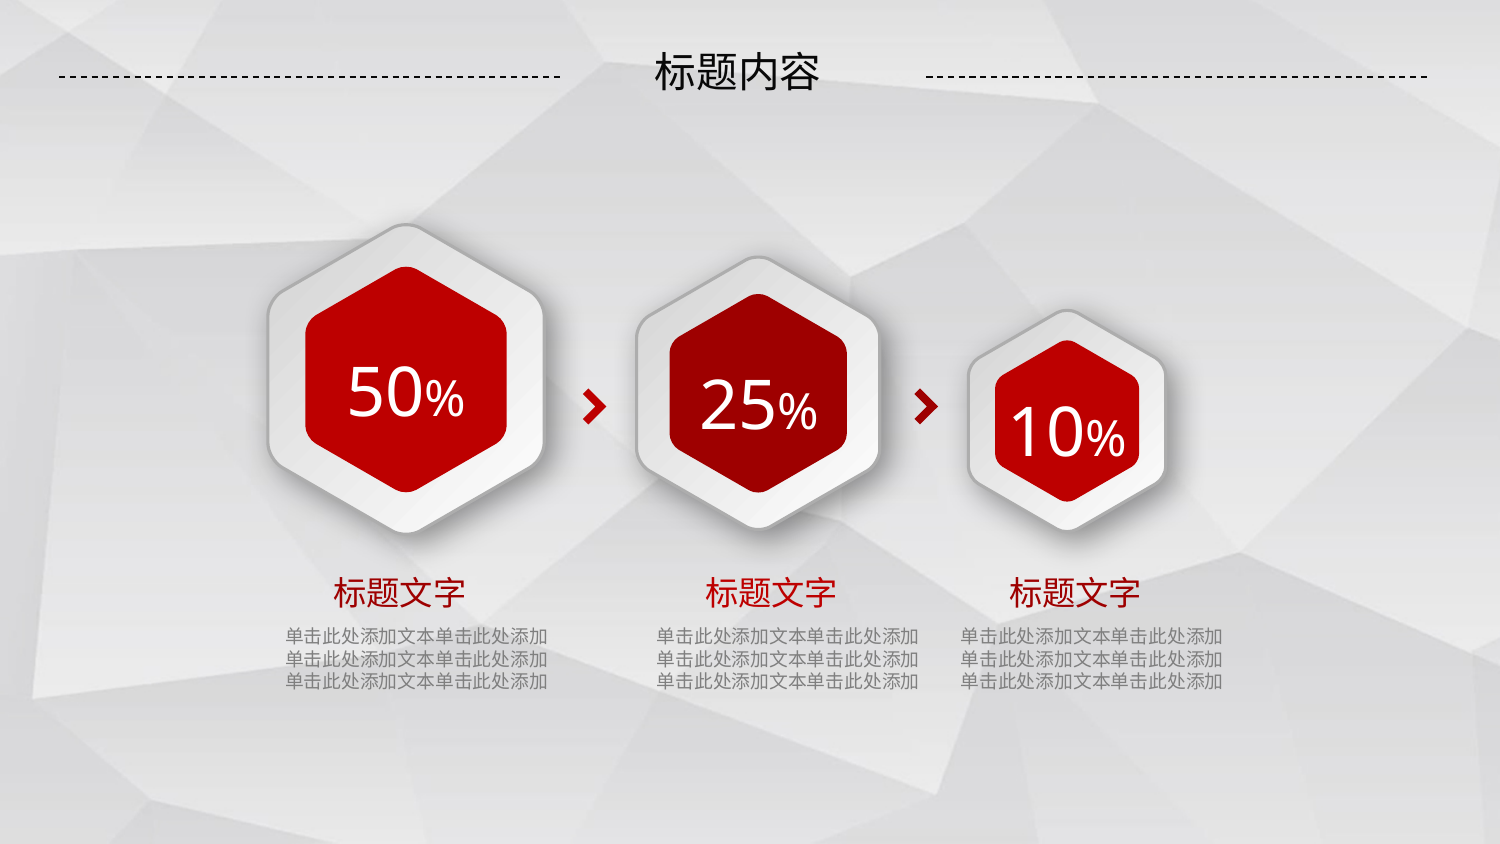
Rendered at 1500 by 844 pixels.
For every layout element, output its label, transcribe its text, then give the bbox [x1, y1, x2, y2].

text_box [633, 256, 886, 531]
text_box 标题内容 [608, 38, 868, 104]
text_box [284, 572, 575, 701]
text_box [267, 223, 545, 536]
text_box [581, 387, 608, 426]
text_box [940, 309, 1194, 533]
picture [0, 0, 1500, 844]
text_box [960, 572, 1251, 701]
text_box [913, 387, 940, 426]
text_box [656, 572, 947, 701]
